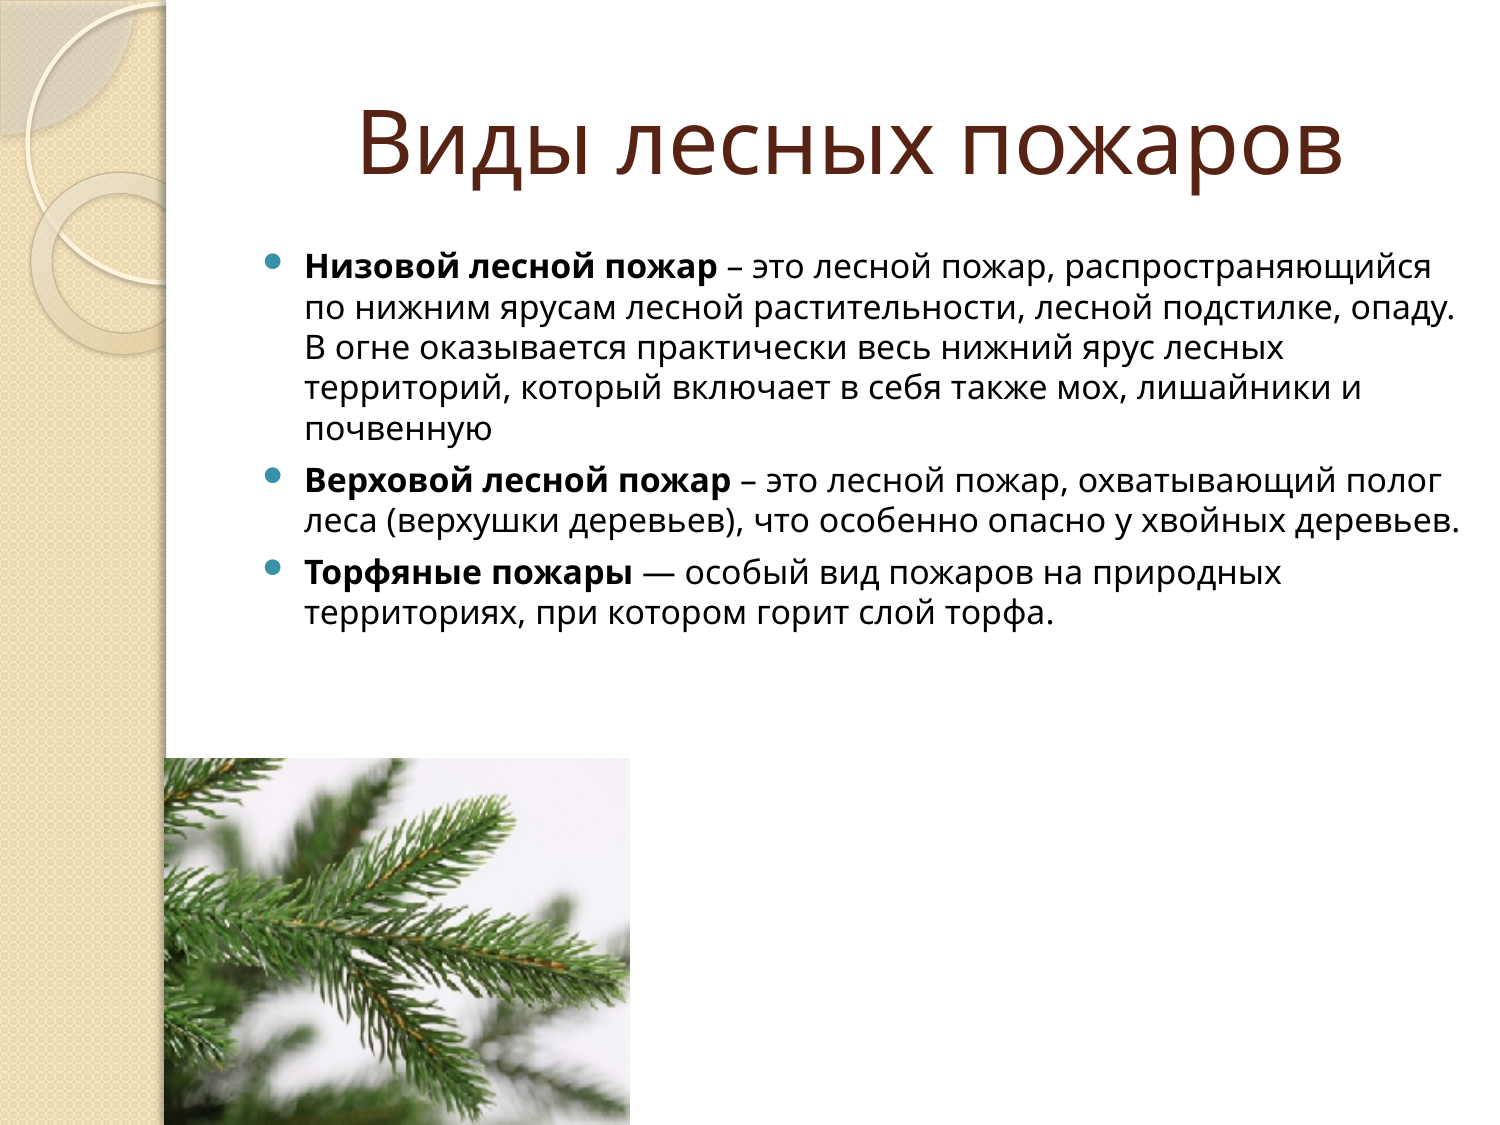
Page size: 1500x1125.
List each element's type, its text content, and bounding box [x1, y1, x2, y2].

title Виды лесных пожаров [235, 45, 1466, 233]
picture [163, 758, 630, 1125]
list Низовой лесной пожар – это лесной пожар, распространяющийся по нижним ярусам лесной растительности, лесной подстилке, опаду. В огне оказывается практически весь нижний ярус лесных территорий, который включает в себя также мох, лишайники и почвенную Верховой лесной пожар – это лесной пожар, охватывающий полог леса (верхушки деревьев), что особенно опасно у хвойных деревьев. Торфяные пожары — особый вид пожаров на природных территориях, при котором горит слой торфа. [235, 237, 1477, 657]
